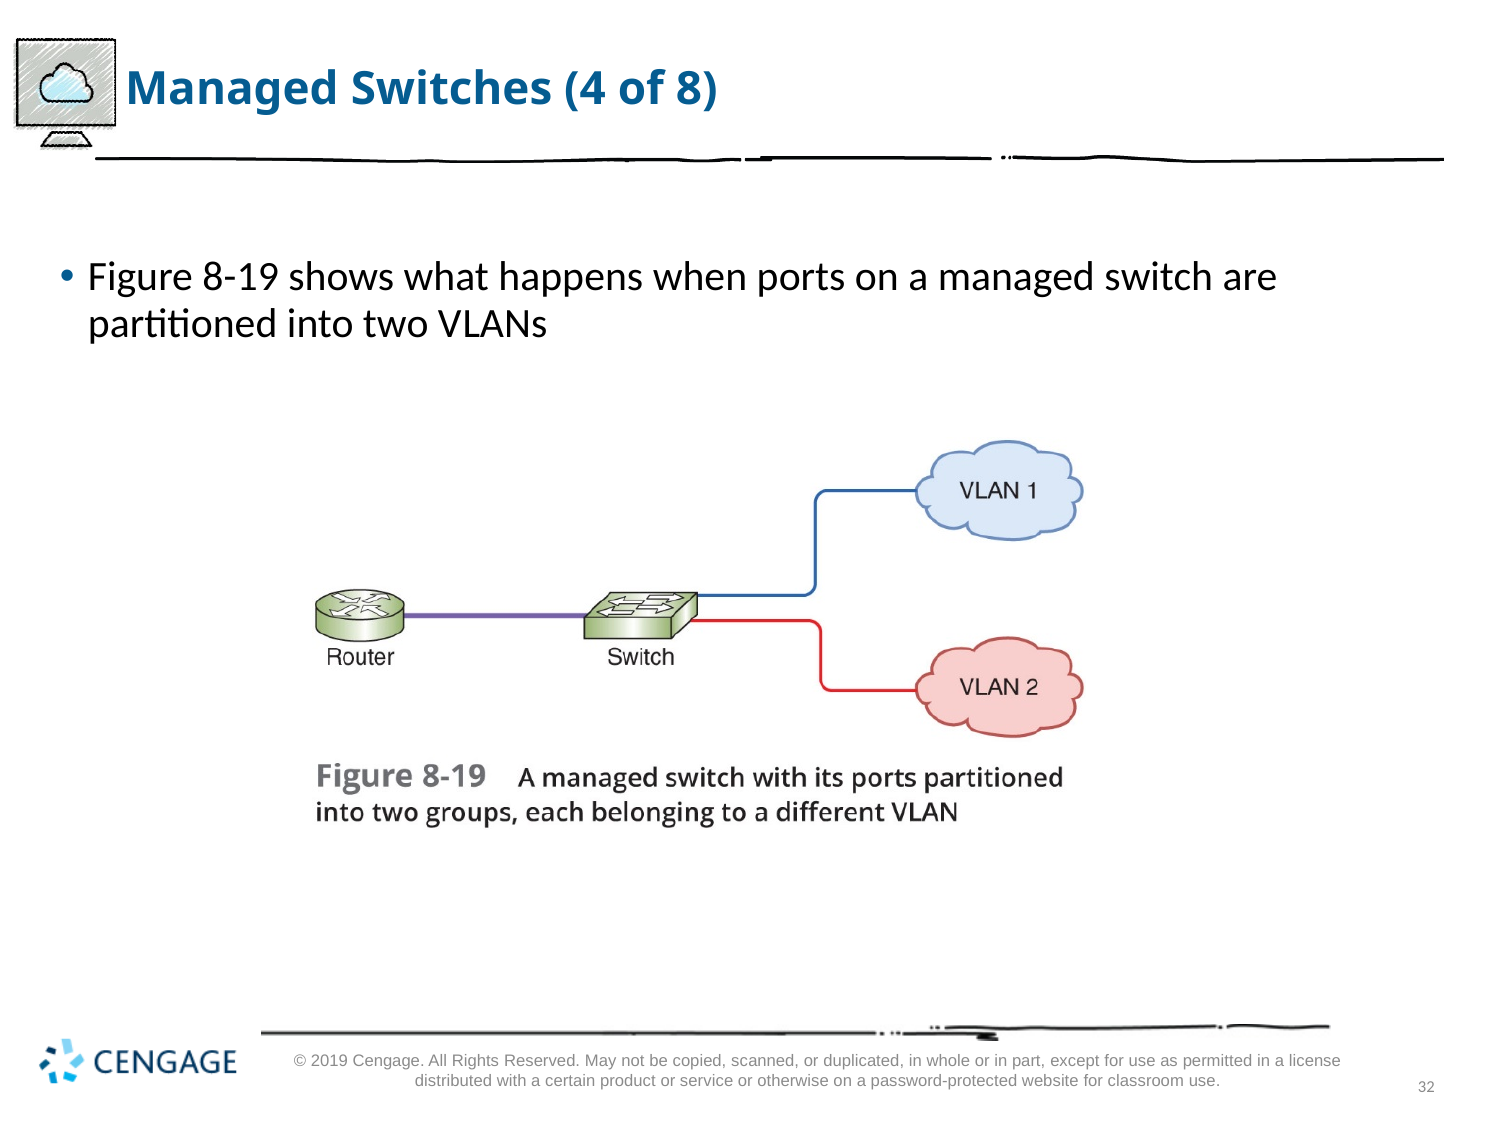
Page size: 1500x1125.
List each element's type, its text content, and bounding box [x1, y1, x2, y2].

picture [19, 1025, 249, 1096]
title Managed Switches (4 of 8) [125, 66, 1442, 116]
picture [95, 155, 1444, 163]
list Figure 8-19 shows what happens when ports on a managed switch are partitioned into two V LANs [59, 252, 1441, 349]
picture [261, 1024, 1331, 1041]
picture [312, 437, 1086, 830]
picture [13, 36, 117, 151]
footer © 2019 Cengage. All Rights Reserved. May not be copied, scanned, or duplicated, in whole or in part, except for use as permitted in a license distributed with a certain product or service or otherwise on a password-protected website for classroom use. [262, 1050, 1375, 1091]
